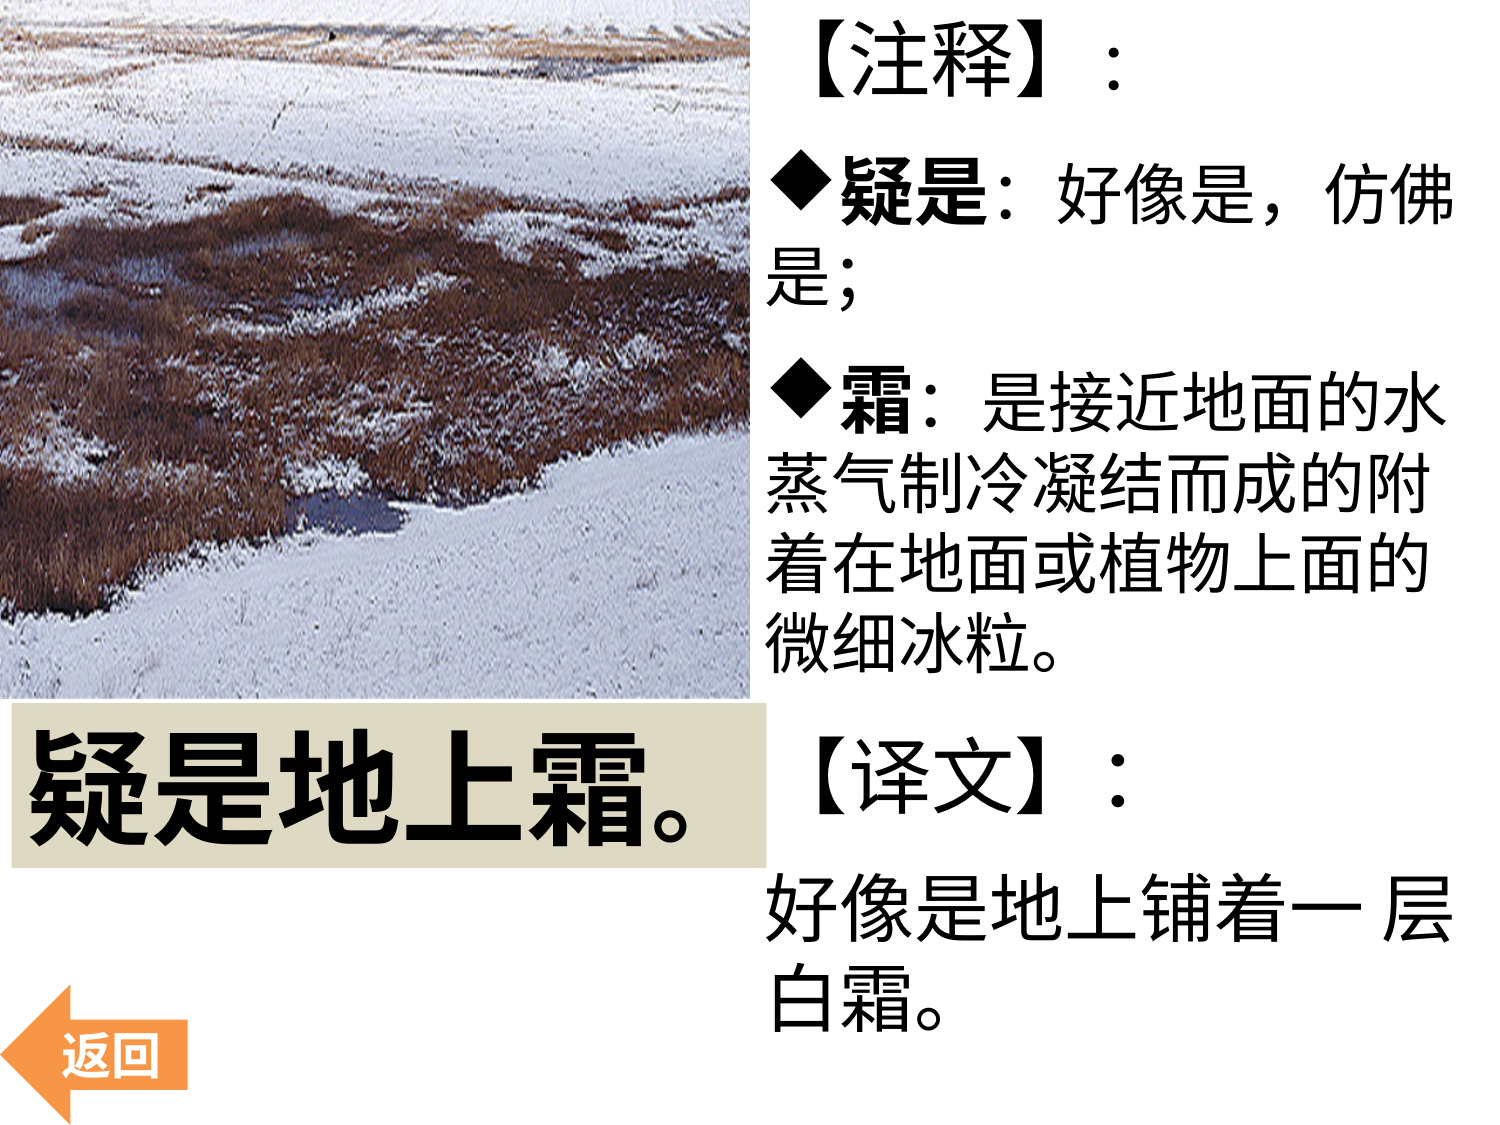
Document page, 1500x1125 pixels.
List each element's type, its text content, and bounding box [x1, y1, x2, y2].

text_box 返回 [0, 982, 190, 1125]
text_box 疑是地上霜。 [11, 703, 767, 868]
picture [0, 0, 751, 700]
text_box 【注释】： 疑是：好像是，仿佛是； 霜：是接近地面的水蒸气制冷凝结而成的附着在地面或植物上面的微细冰粒。 【译文】： 好像是地上铺着一 层白霜。 [749, 0, 1500, 1049]
